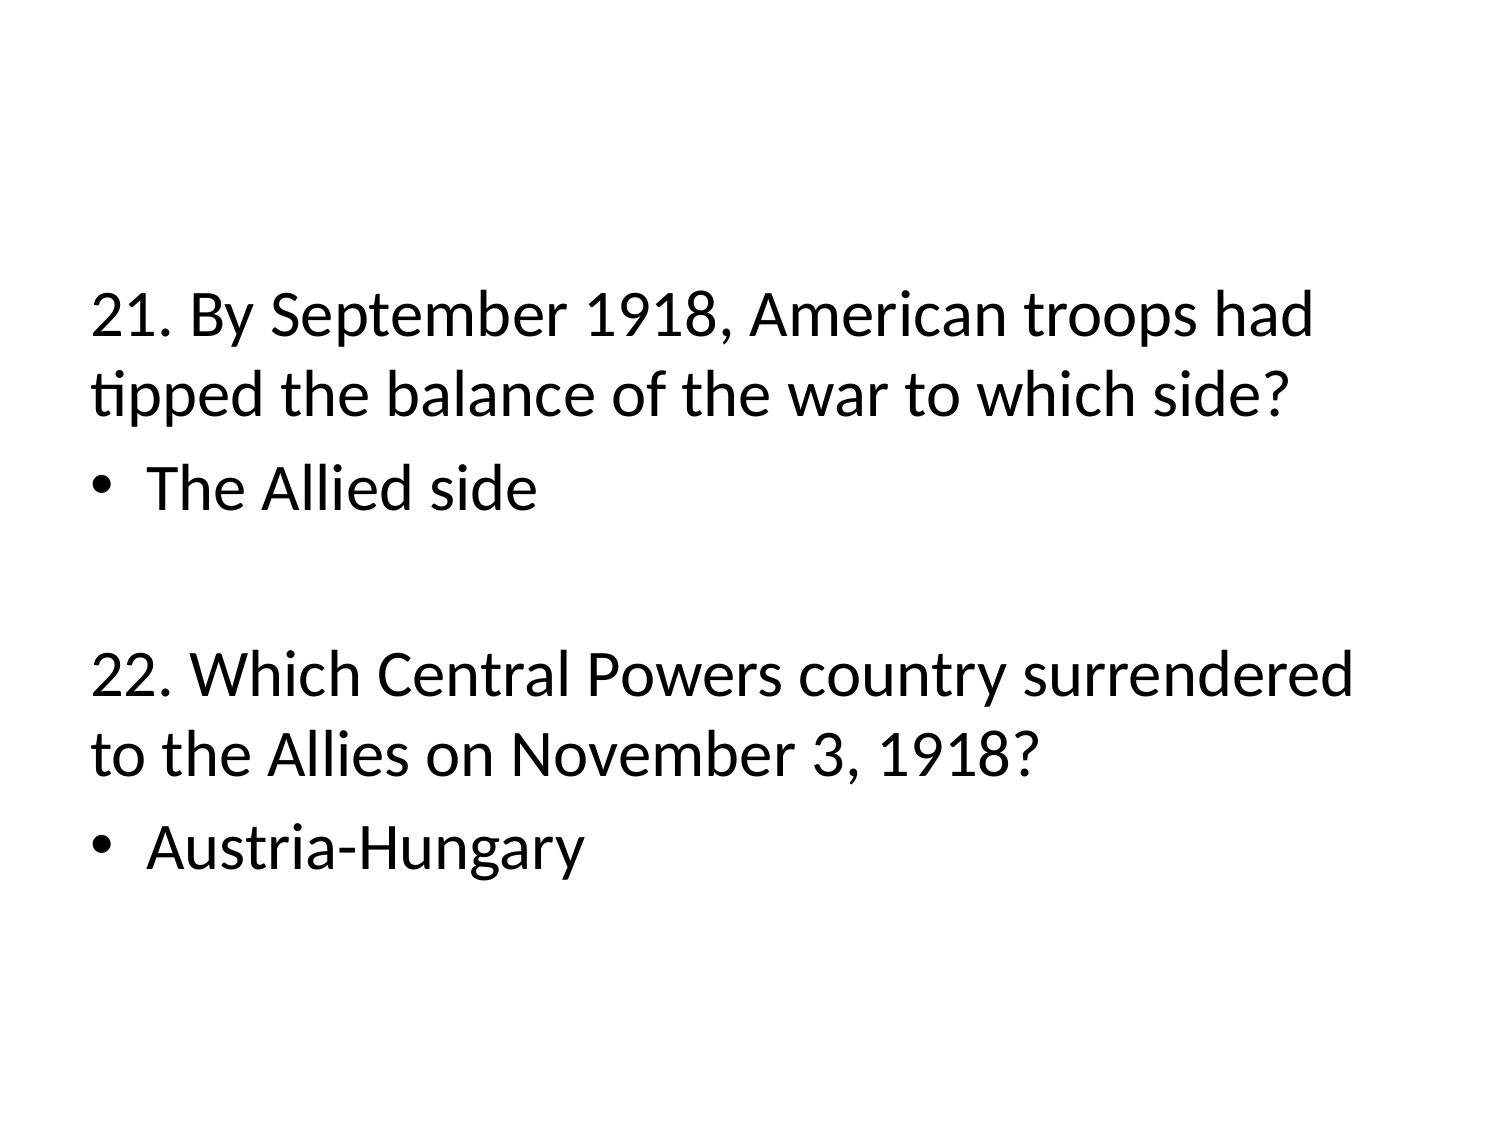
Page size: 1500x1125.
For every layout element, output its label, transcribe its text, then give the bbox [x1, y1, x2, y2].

list 21. By September 1918, American troops had tipped the balance of the war to which side? The Allied side 22. Which Central Powers country surrendered to the Allies on November 3, 1918? Austria-Hungary [75, 262, 1425, 1005]
